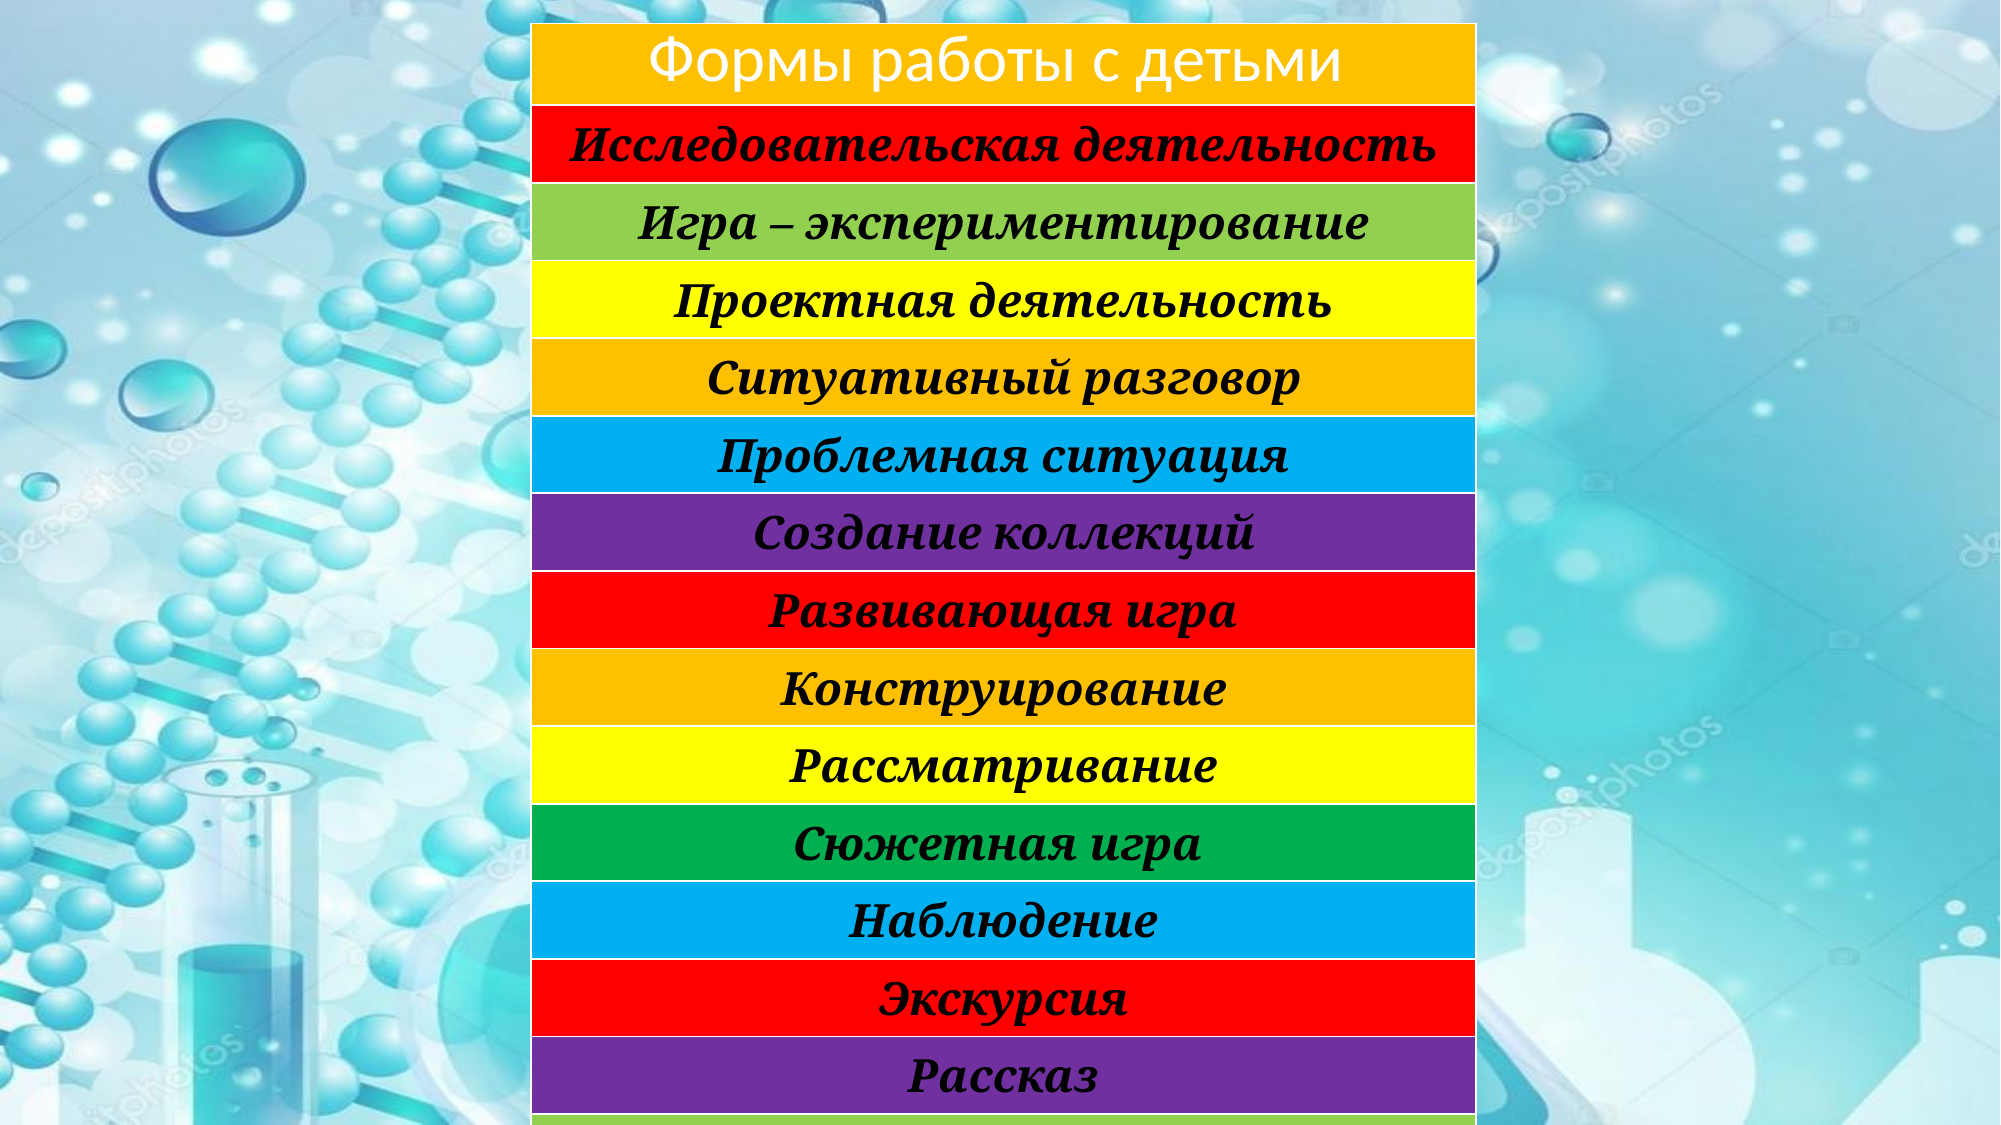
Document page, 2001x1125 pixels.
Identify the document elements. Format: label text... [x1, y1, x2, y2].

table_cell Экскурсия [532, 960, 1475, 1036]
table_cell Игра – экспериментирование [532, 184, 1475, 260]
table_cell Рассматривание [532, 727, 1475, 803]
table_cell Исследовательская деятельность [532, 106, 1475, 182]
table_cell Проектная деятельность [532, 261, 1475, 337]
picture [0, 0, 2001, 1125]
table_cell Рассказ [532, 1037, 1475, 1113]
table_cell Развивающая игра [532, 572, 1475, 648]
table_cell Ситуативный разговор [532, 339, 1475, 415]
table_header Формы работы с детьми [532, 24, 1475, 104]
table_cell Сюжетная игра [532, 805, 1475, 880]
table_cell Беседа [532, 1115, 1475, 1125]
table_cell Наблюдение [532, 882, 1475, 958]
table_cell Создание коллекций [532, 494, 1475, 570]
table_cell Конструирование [532, 649, 1475, 725]
table_cell Проблемная ситуация [532, 417, 1475, 492]
